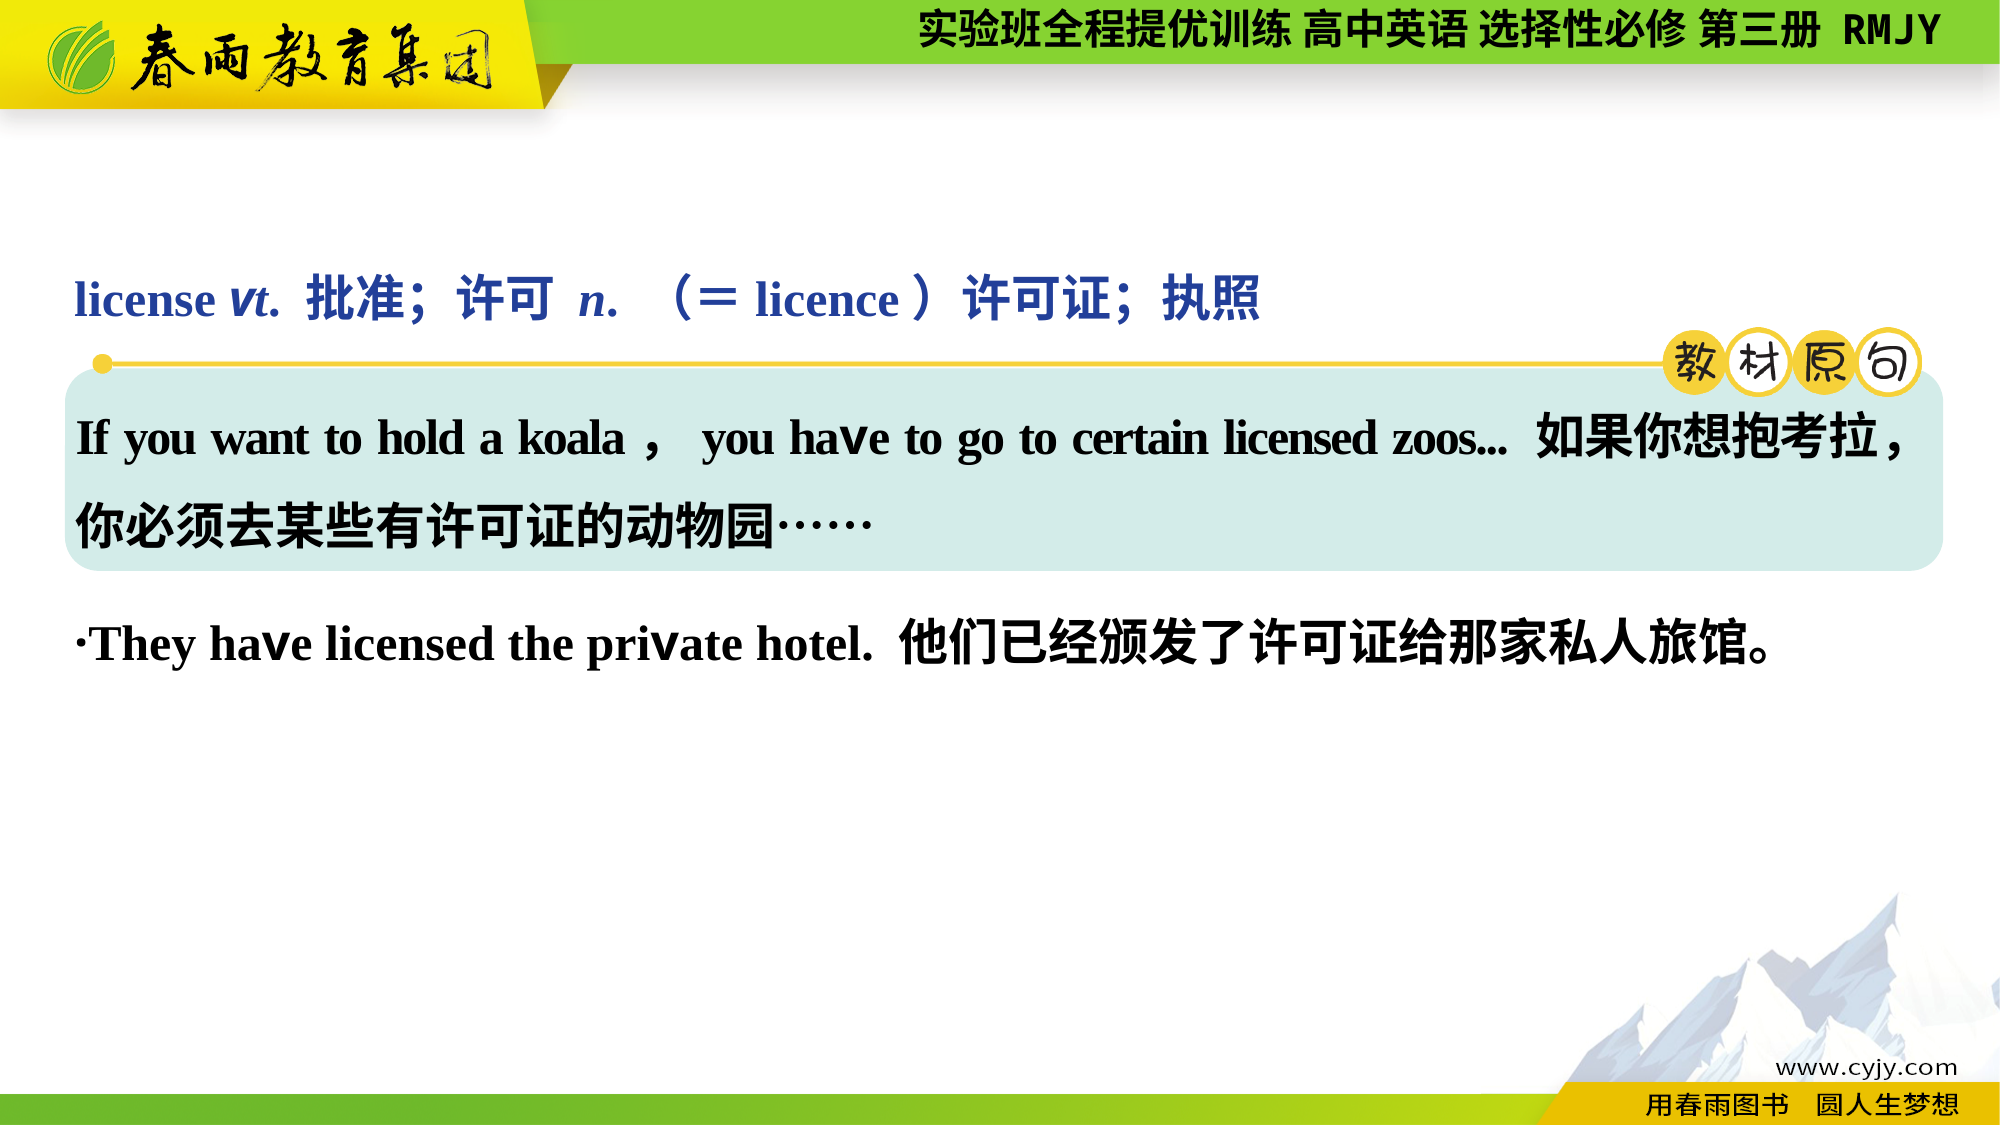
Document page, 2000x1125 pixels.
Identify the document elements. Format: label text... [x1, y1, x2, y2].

text_box ·They have licensed the private hotel. 他们已经颁发了许可证给那家私人旅馆。 [59, 572, 1944, 678]
text_box If you want to hold a koala，you have to go to certain licensed zoos... 如果你想抱考拉，你必须去某些有许可证的动物园…… [60, 366, 1945, 562]
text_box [92, 327, 1923, 427]
list license vt. 批准；许可 n. （＝licence）许可证；执照 [59, 228, 1944, 325]
picture [0, 0, 2000, 1125]
text_box [76, 562, 1933, 571]
